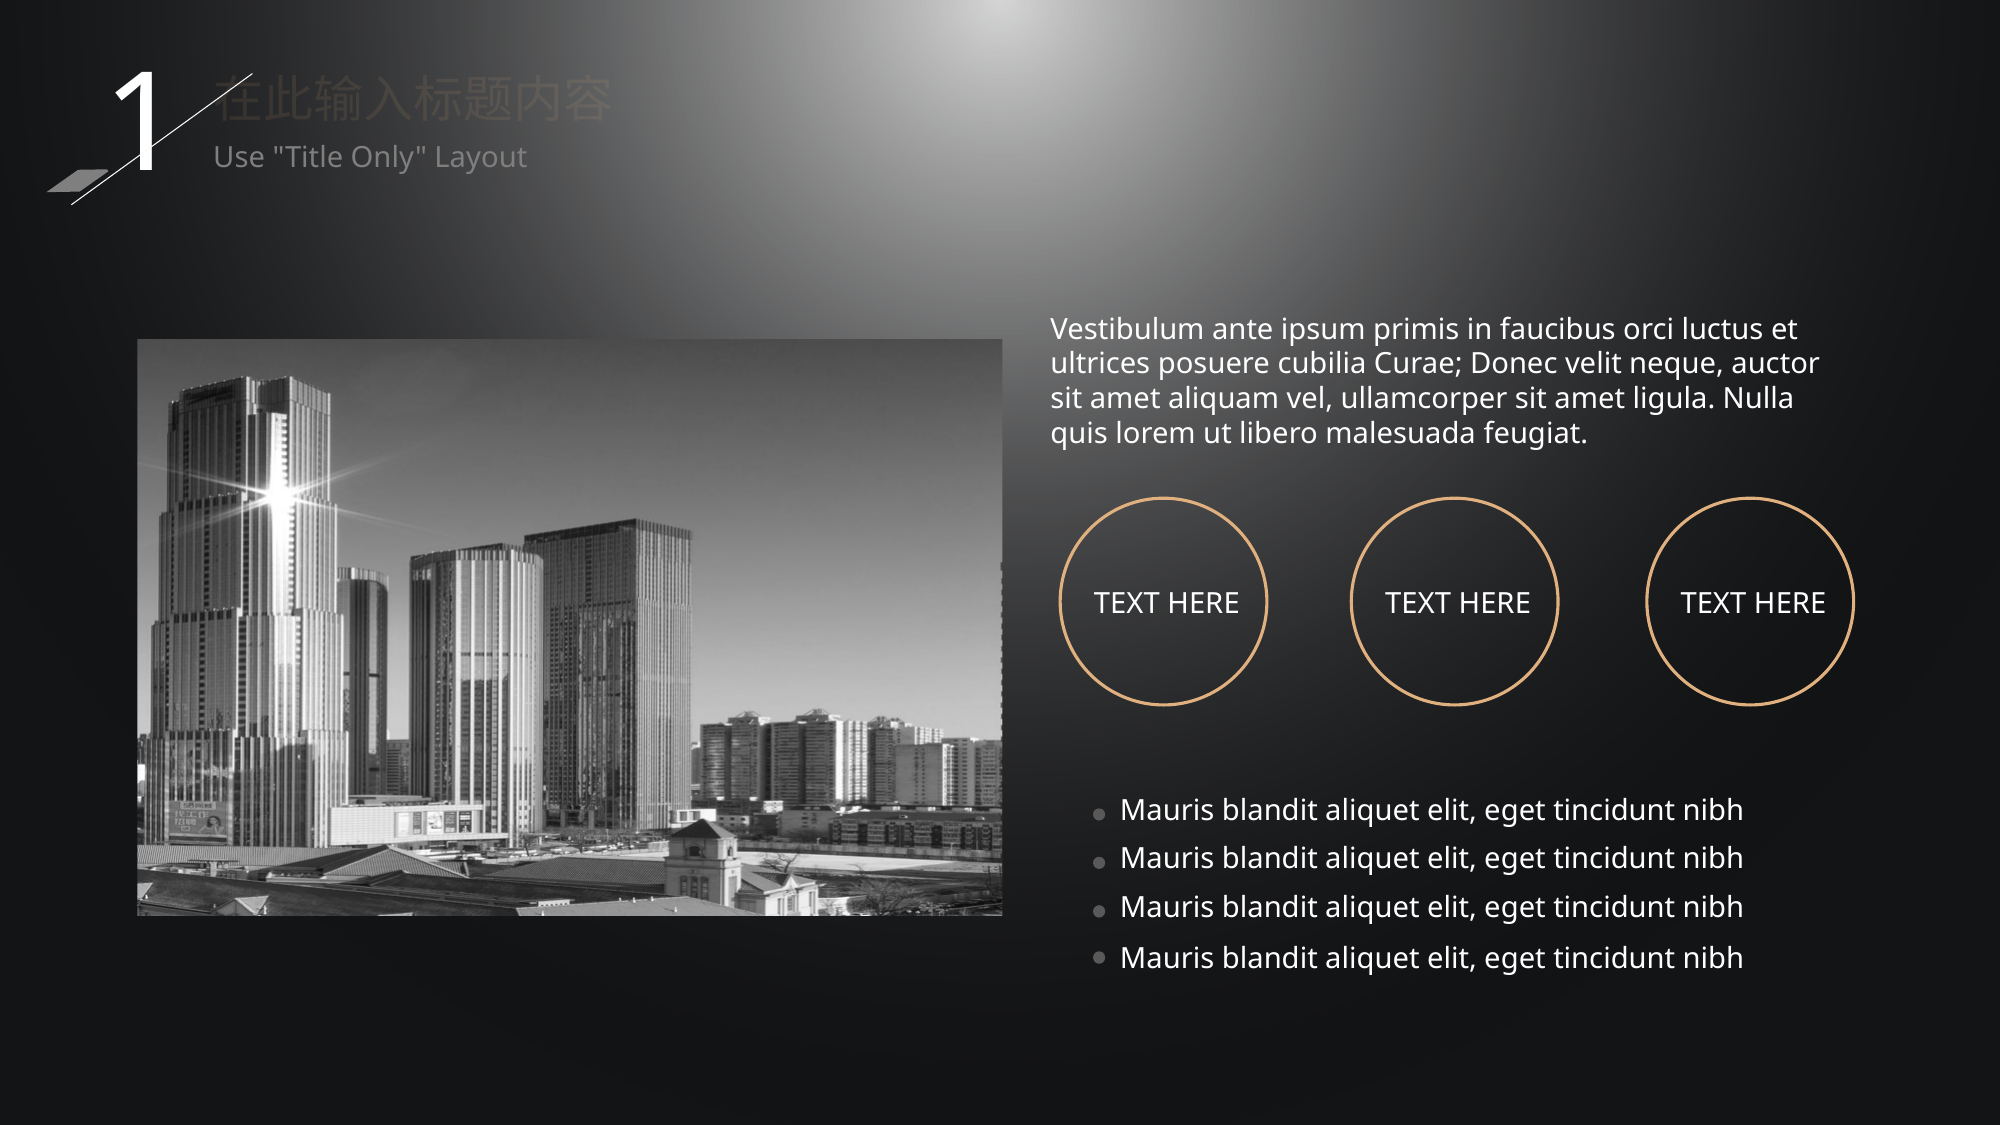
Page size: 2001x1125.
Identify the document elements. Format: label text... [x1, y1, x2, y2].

text_box TEXT HERE [1079, 577, 1255, 627]
text_box [1091, 807, 1107, 822]
text_box [1091, 855, 1107, 871]
text_box [1059, 497, 1268, 706]
text_box [136, 339, 1003, 917]
text_box Mauris blandit aliquet elit, eget tincidunt nibh [1105, 880, 1760, 931]
text_box [1350, 497, 1560, 706]
text_box [1091, 950, 1107, 965]
text_box TEXT HERE [1370, 577, 1546, 627]
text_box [88, 25, 222, 239]
text_box Mauris blandit aliquet elit, eget tincidunt nibh [1105, 784, 1760, 832]
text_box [222, 60, 1455, 182]
text_box TEXT HERE [1665, 577, 1842, 627]
text_box [1645, 497, 1855, 706]
text_box Vestibulum ante ipsum primis in faucibus orci luctus et ultrices posuere cubilia Curae; Donec velit neque, auctor sit amet aliquam vel, ullamcorper sit amet ligula. Nulla quis lorem ut libero malesuada feugiat. [1035, 302, 1859, 458]
text_box Mauris blandit aliquet elit, eget tincidunt nibh [1105, 931, 1760, 982]
text_box Mauris blandit aliquet elit, eget tincidunt nibh [1105, 832, 1760, 880]
text_box [1091, 904, 1107, 919]
